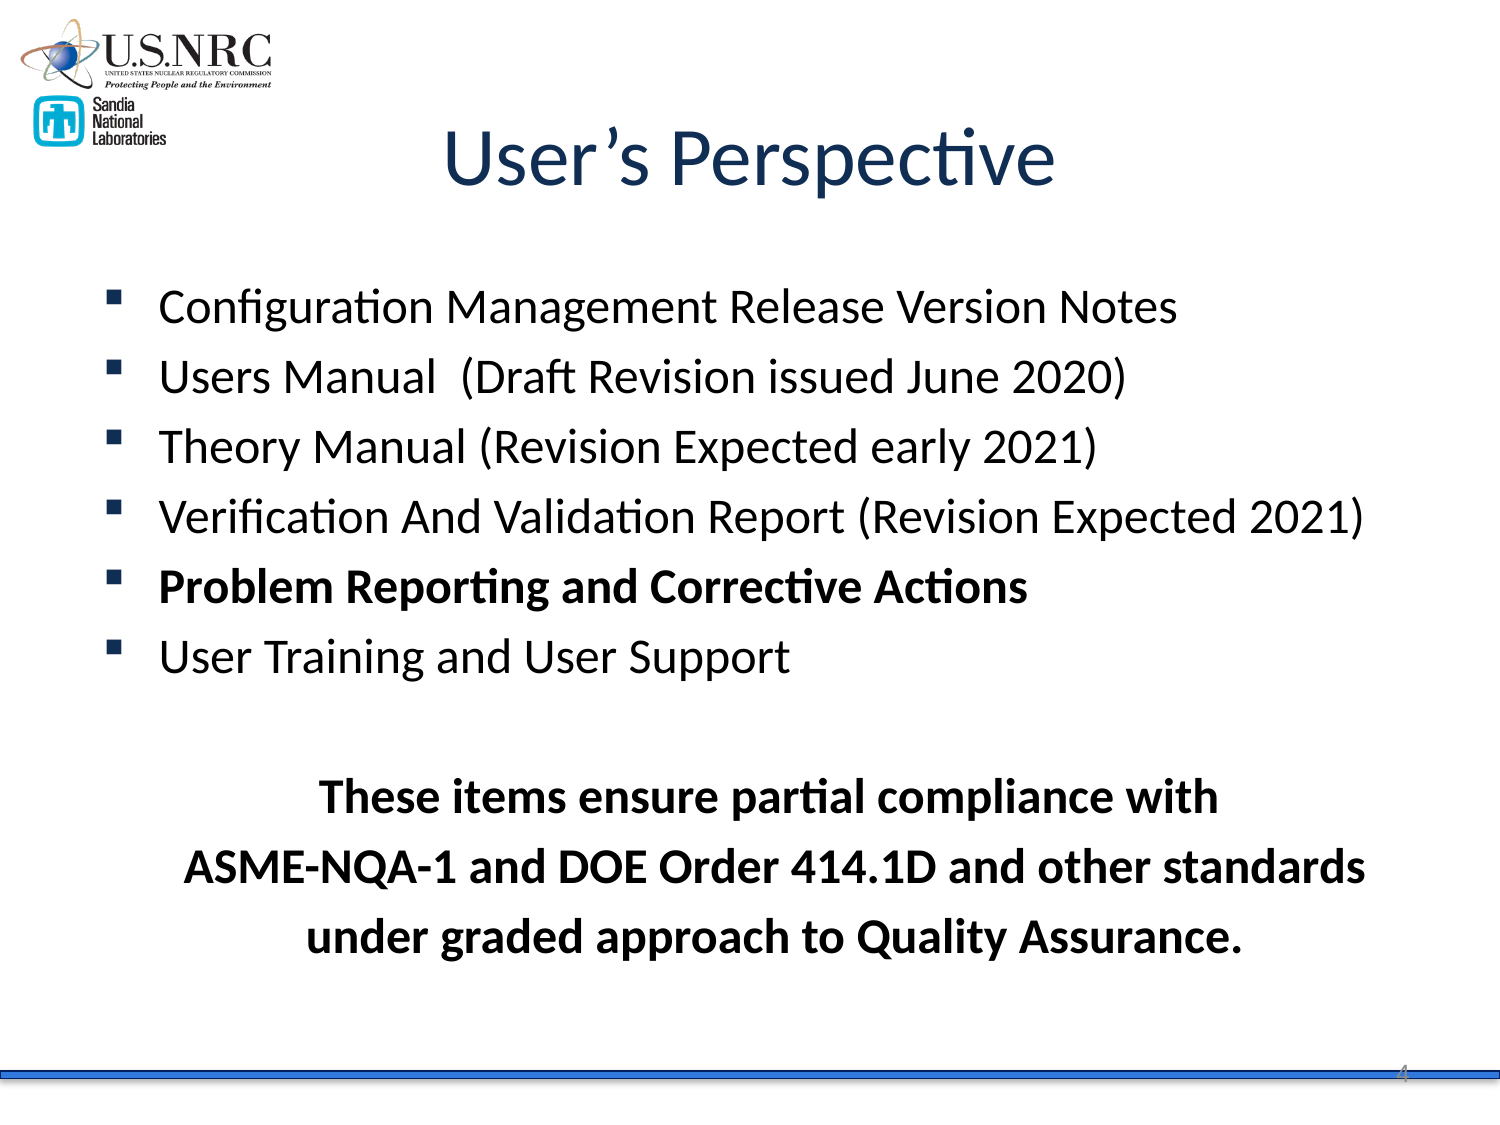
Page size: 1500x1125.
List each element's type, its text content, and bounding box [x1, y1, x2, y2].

list Configuration Management Release Version Notes Users Manual (Draft Revision issued June 2020) Theory Manual (Revision Expected early 2021) Verification And Validation Report (Revision Expected 2021) Problem Reporting and Corrective Actions User Training and User Support These items ensure partial compliance with ASME-NQA-1 and DOE Order 414.1D and other standards under graded approach to Quality Assurance. [87, 266, 1463, 1010]
slide_number 4 [1074, 1042, 1426, 1103]
picture [19, 16, 273, 152]
text_box User’s Perspective [214, 94, 1285, 232]
